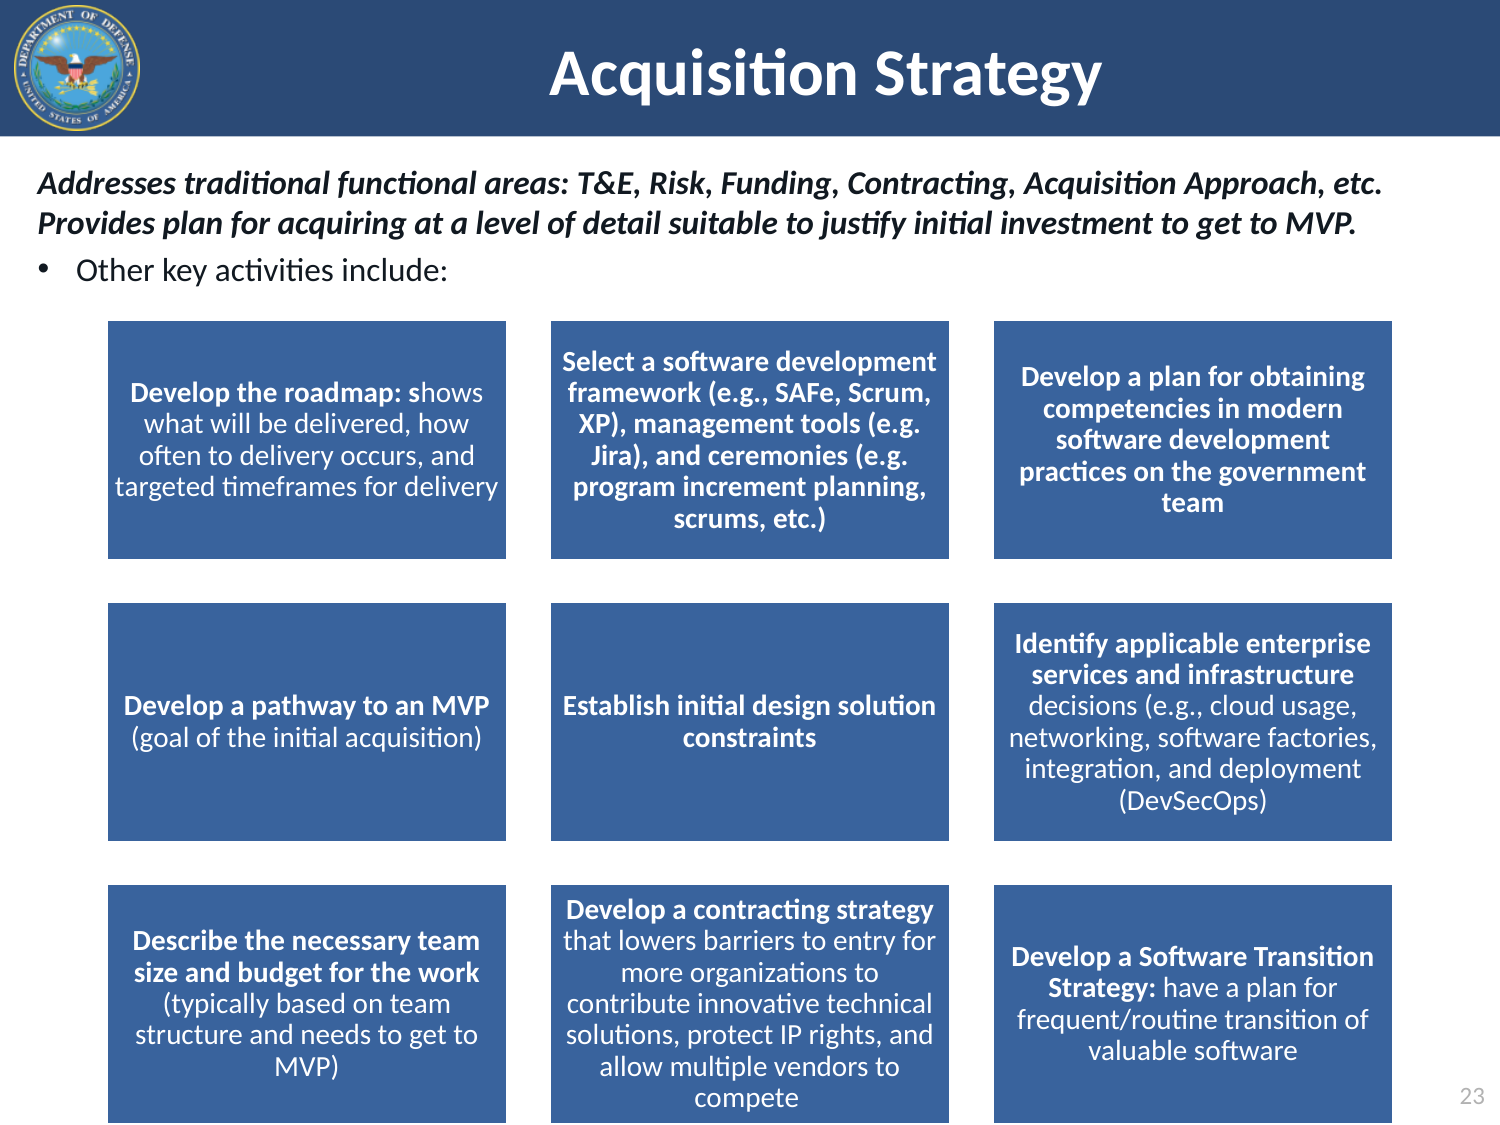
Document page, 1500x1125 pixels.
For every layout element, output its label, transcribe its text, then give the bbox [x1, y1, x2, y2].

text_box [0, 318, 1500, 1125]
picture [14, 5, 140, 131]
title Acquisition Strategy [153, 0, 1500, 137]
list Addresses traditional functional areas: T&E, Risk, Funding, Contracting, Acquisition Approach, etc. Provides plan for acquiring at a level of detail suitable to justify initial investment to get to MVP. Other key activities include: [22, 153, 1464, 317]
